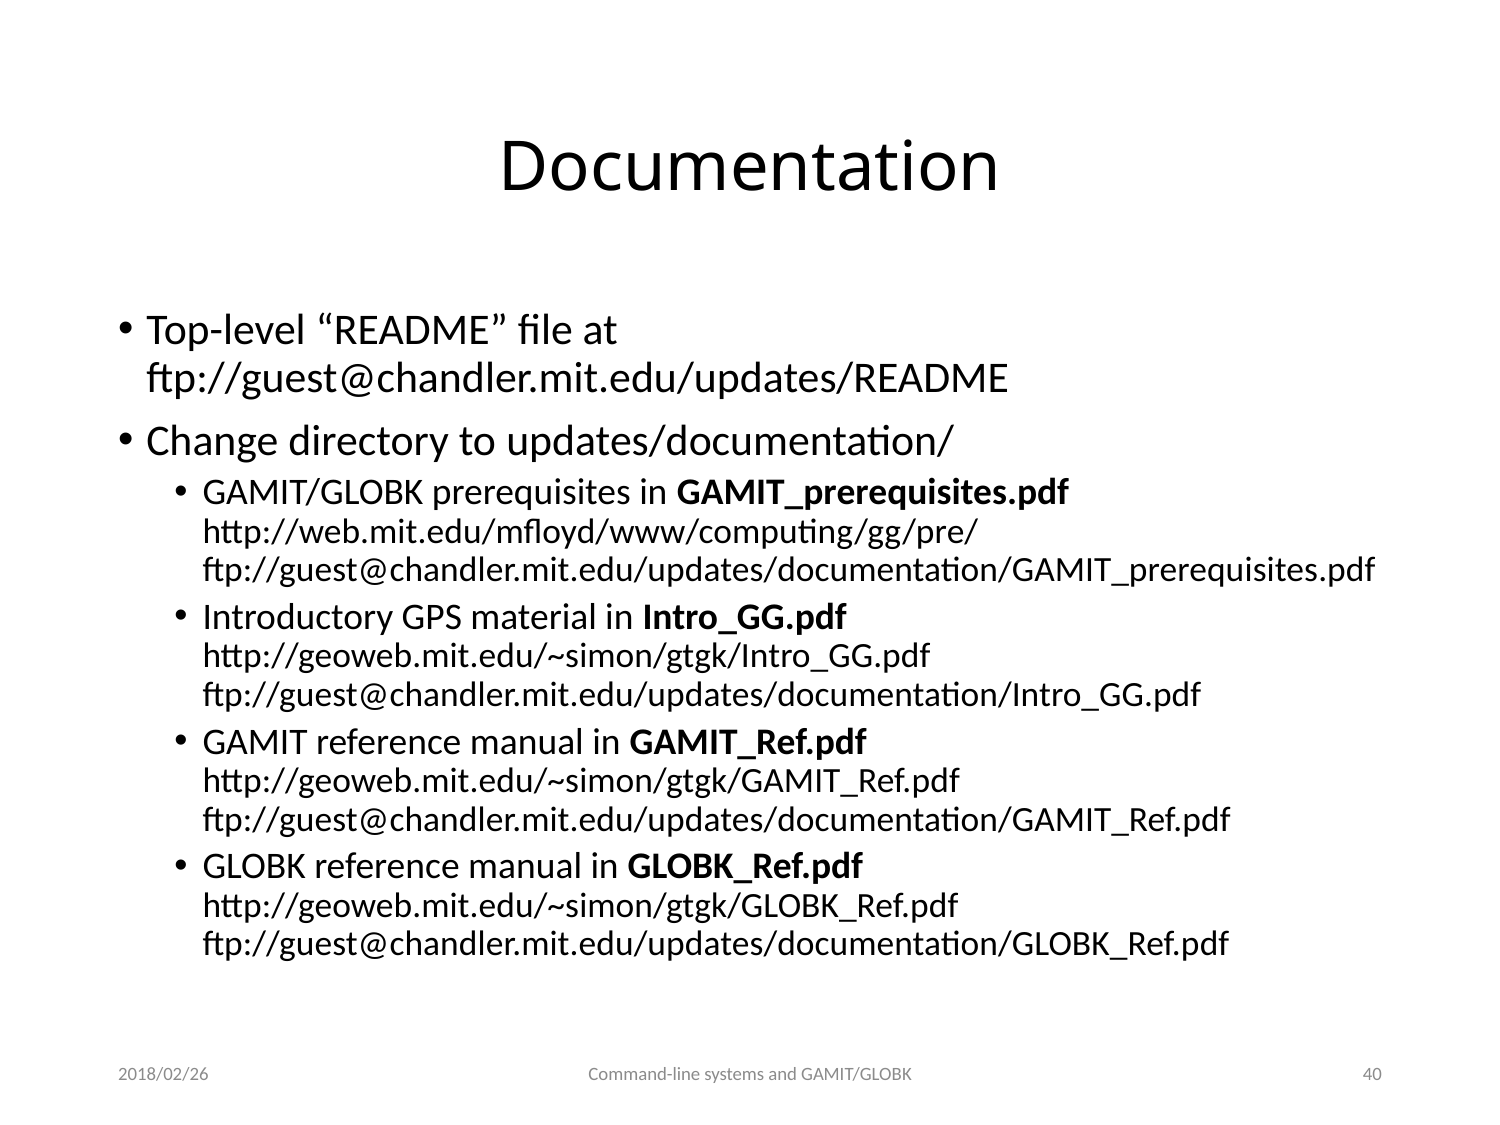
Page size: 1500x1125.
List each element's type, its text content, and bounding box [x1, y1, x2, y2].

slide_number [103, 1042, 441, 1103]
slide_number 39 [1059, 1042, 1397, 1103]
title Documentation [103, 59, 1397, 278]
list Top-level “README” file at ftp://guest@chandler.mit.edu/updates/README Change directory to updates/documentation/ GAMIT/GLOBK prerequisites in GAMIT_prerequisites.pdf http://web.mit.edu/mfloyd/www/computing/gg/pre/ ftp://guest@chandler.mit.edu/updates/documentation/GAMIT_prerequisites.pdf Introductory GPS material in Intro_GG.pdf http://geoweb.mit.edu/~simon/gtgk/Intro_GG.pdf ftp://guest@chandler.mit.edu/updates/documentation/Intro_GG.pdf GAMIT reference manual in GAMIT_Ref.pdf http://geoweb.mit.edu/~simon/gtgk/GAMIT_Ref.pdf ftp://guest@chandler.mit.edu/updates/documentation/GAMIT_Ref.pdf GLOBK reference manual in GLOBK_Ref.pdf http://geoweb.mit.edu/~simon/gtgk/GLOBK_Ref.pdf ftp://guest@chandler.mit.edu/updates/documentation/GLOBK_Ref.pdf [103, 299, 1397, 1014]
footer Command-line systems and GAMIT/GLOBK [496, 1042, 1004, 1103]
